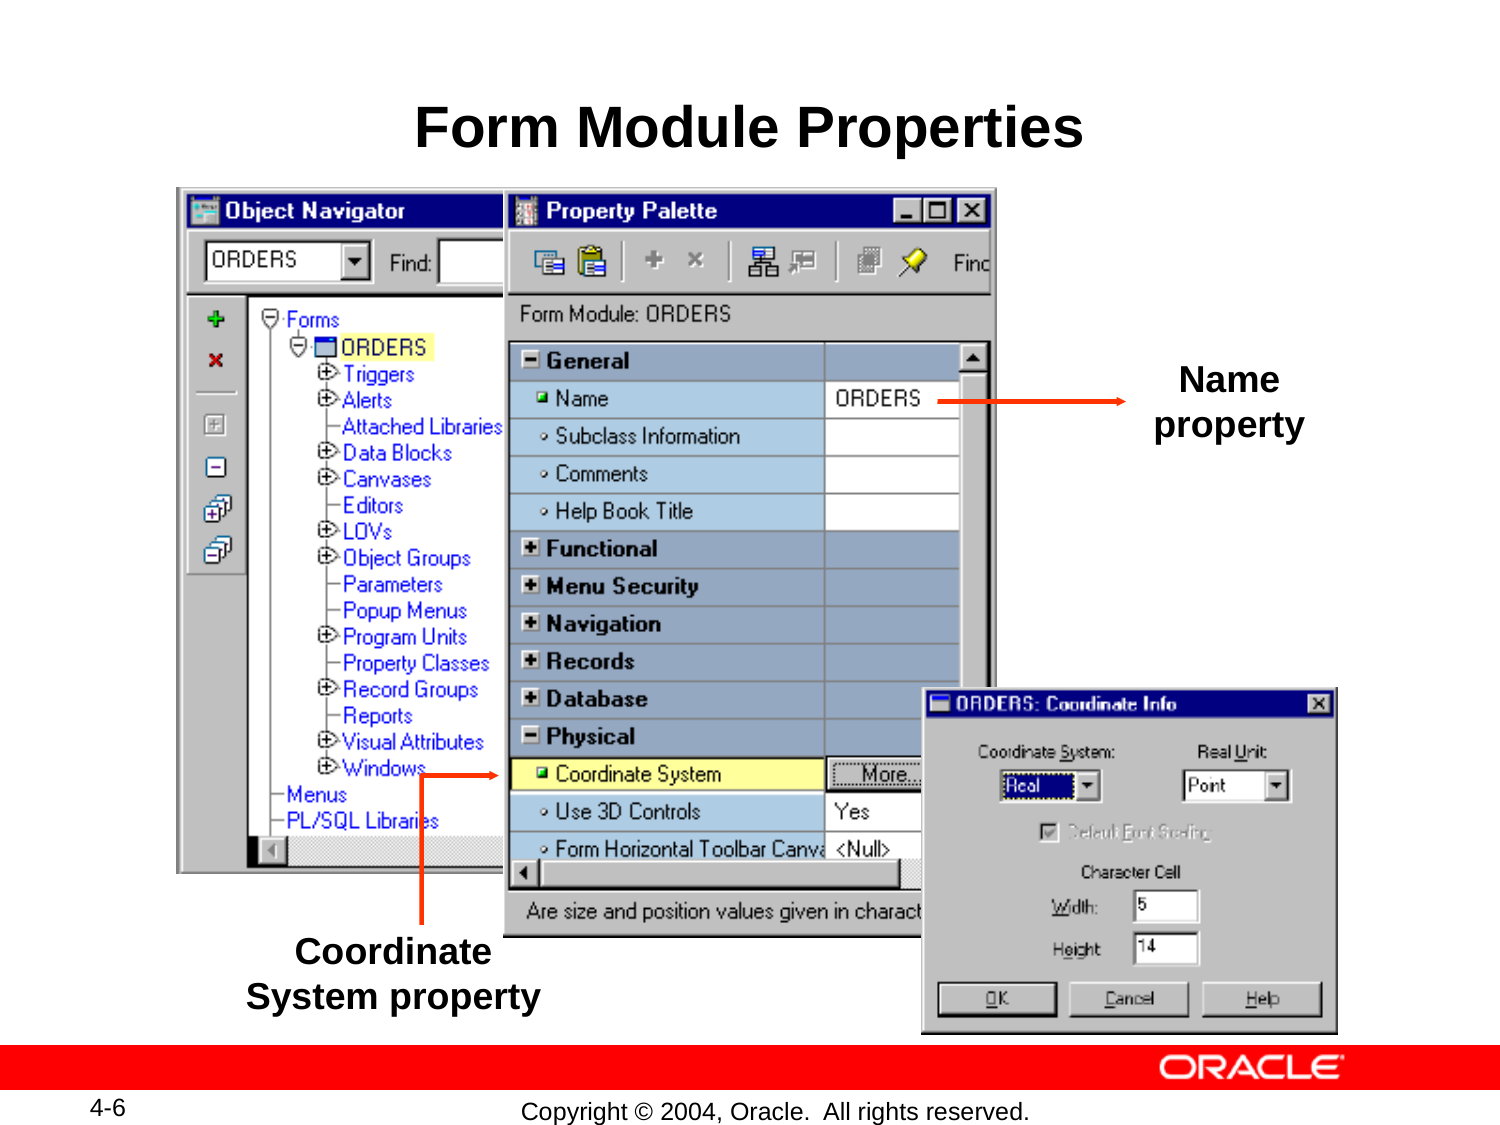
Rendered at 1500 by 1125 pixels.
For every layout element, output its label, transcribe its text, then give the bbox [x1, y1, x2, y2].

text_box Name property [1121, 347, 1338, 453]
title Form Module Properties [149, 87, 1351, 232]
text_box Coordinate System property [174, 919, 613, 1025]
picture [176, 187, 1338, 1035]
text_box [1001, 397, 1127, 406]
